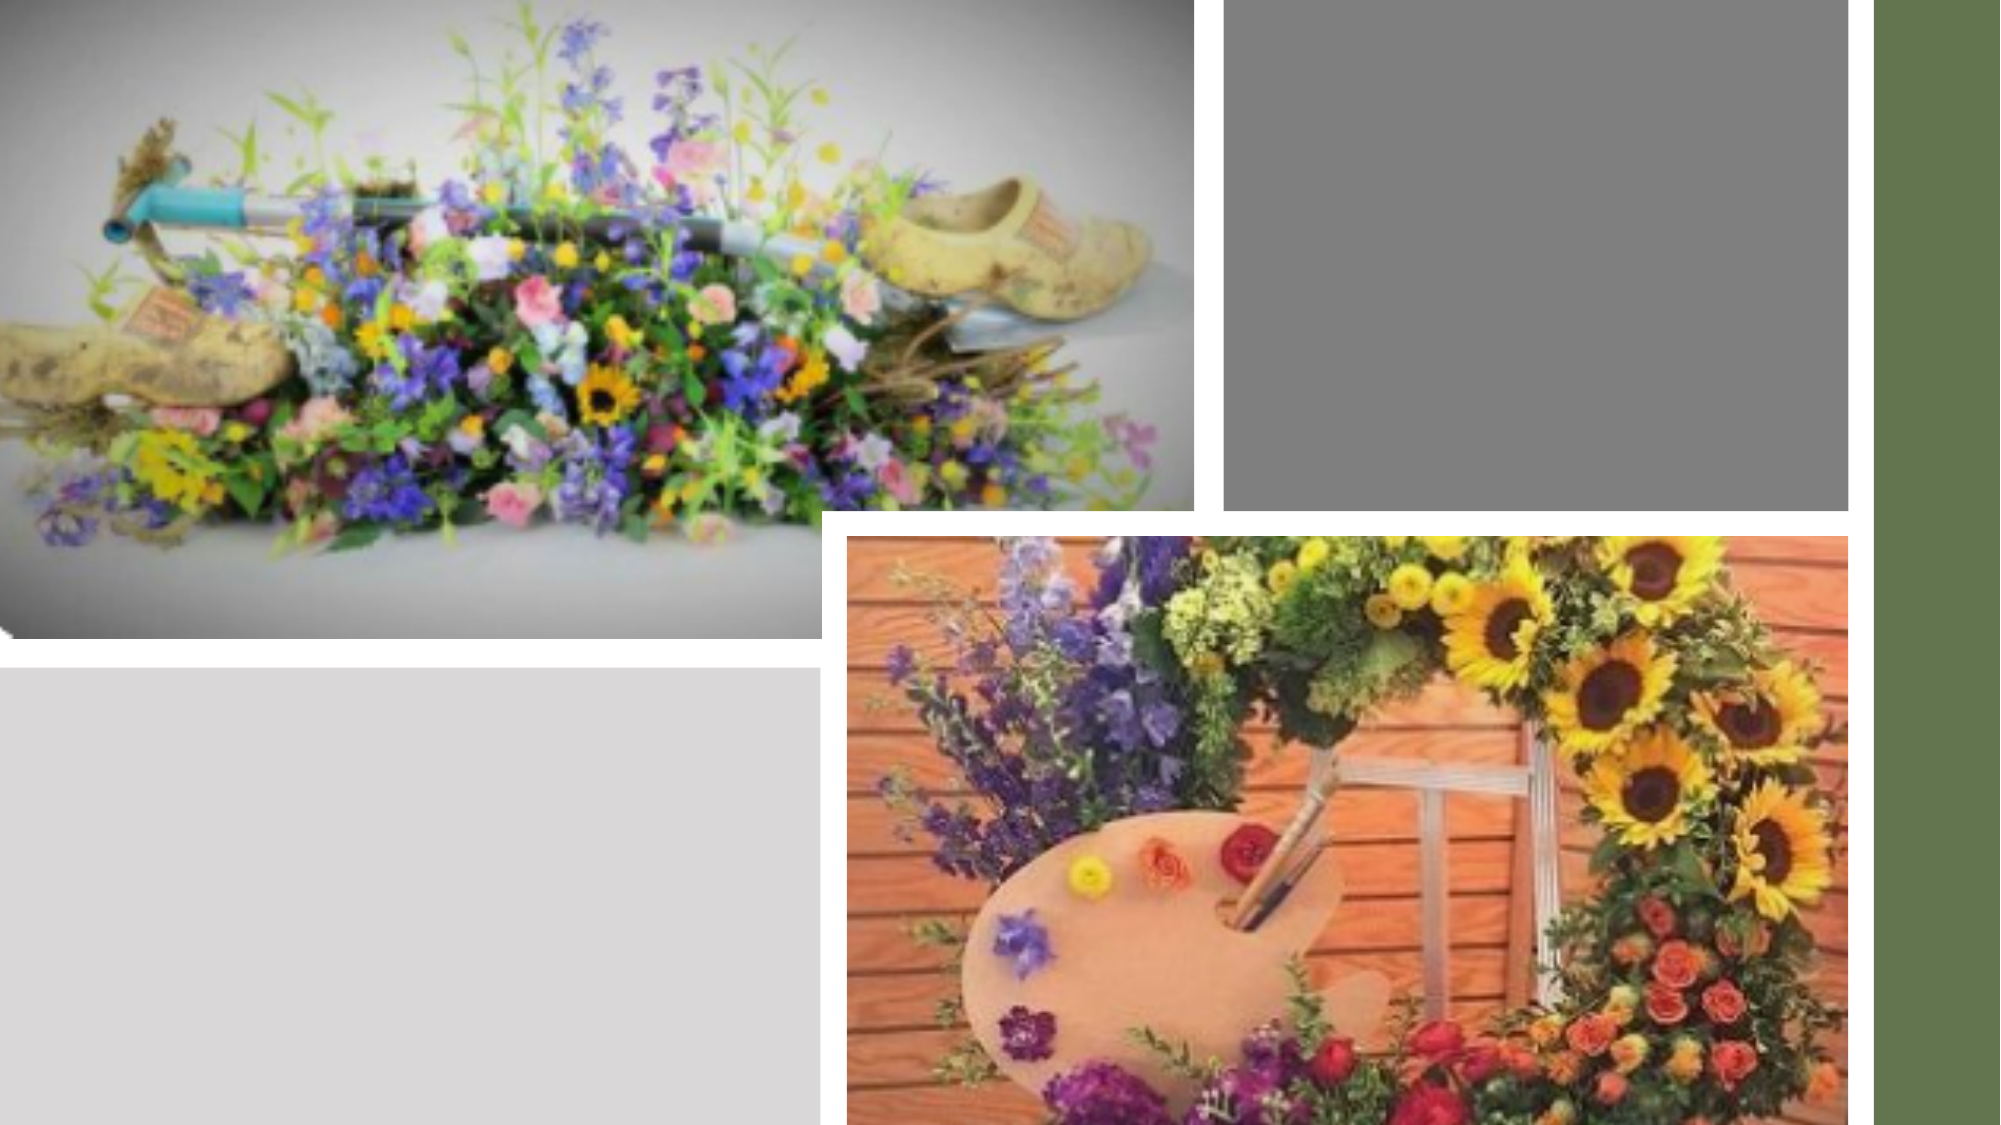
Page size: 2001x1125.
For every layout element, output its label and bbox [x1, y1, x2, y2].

text_box [1873, 0, 2000, 1125]
text_box [1222, 0, 1849, 512]
text_box [0, 666, 821, 1125]
picture [0, 0, 1849, 1125]
